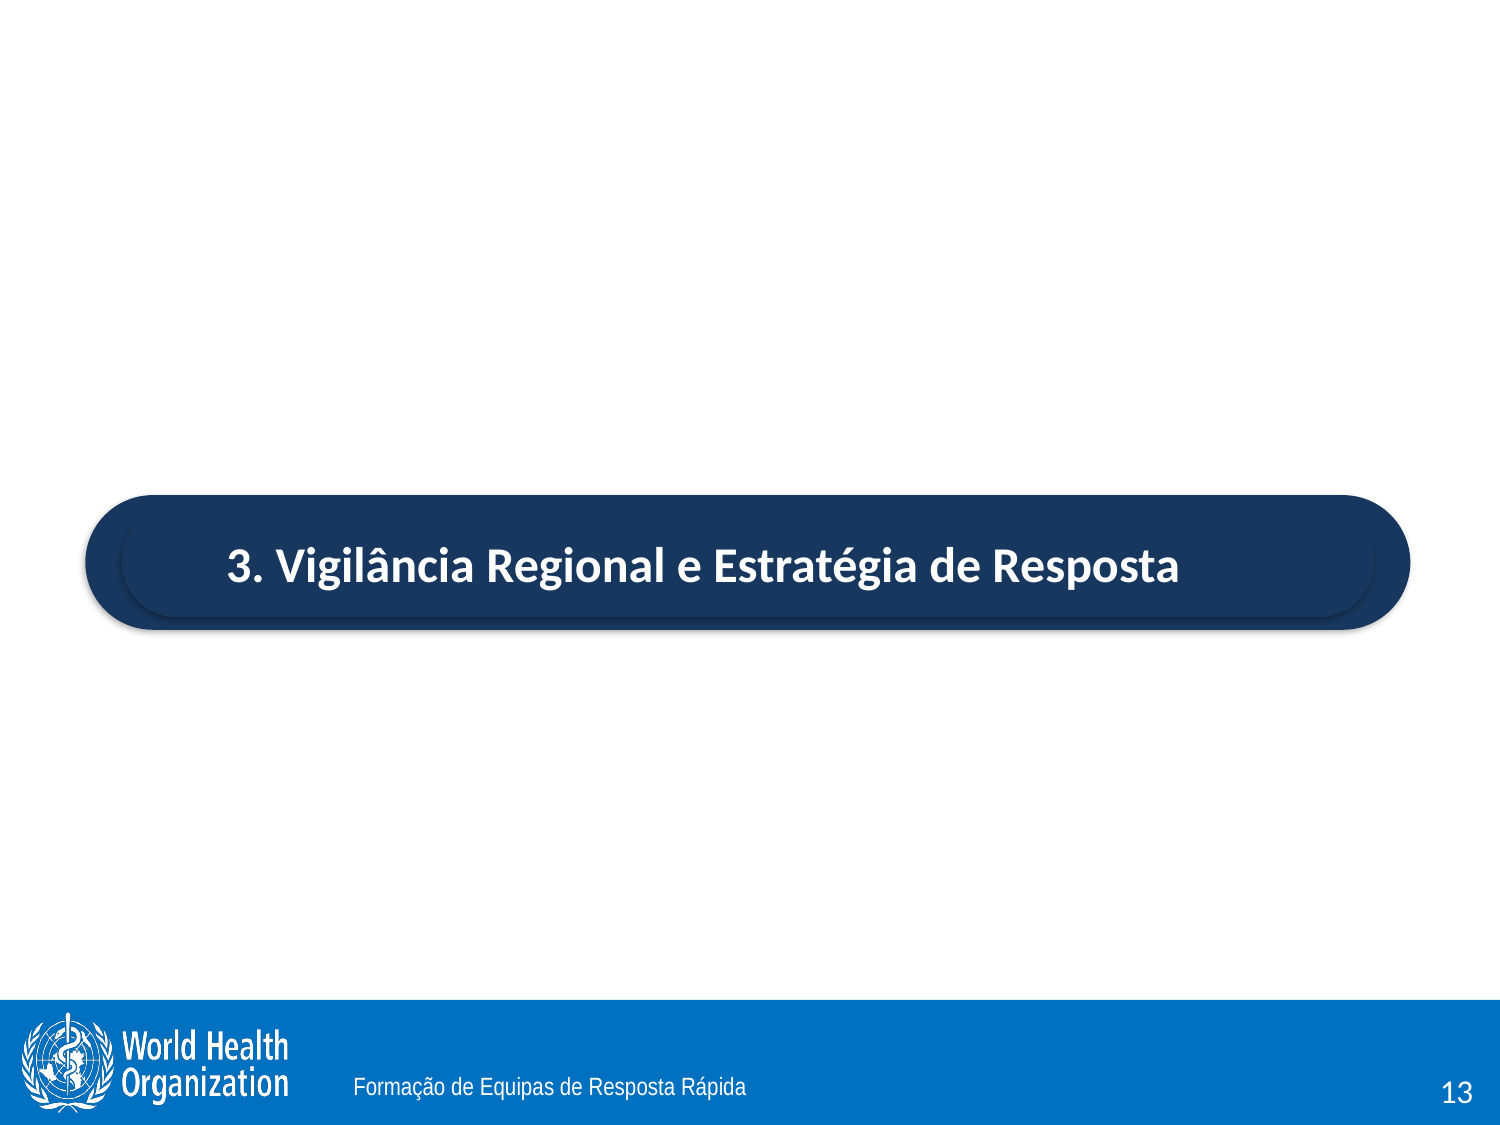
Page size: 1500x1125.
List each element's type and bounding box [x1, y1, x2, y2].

picture [21, 1012, 288, 1113]
text_box [85, 494, 1411, 630]
